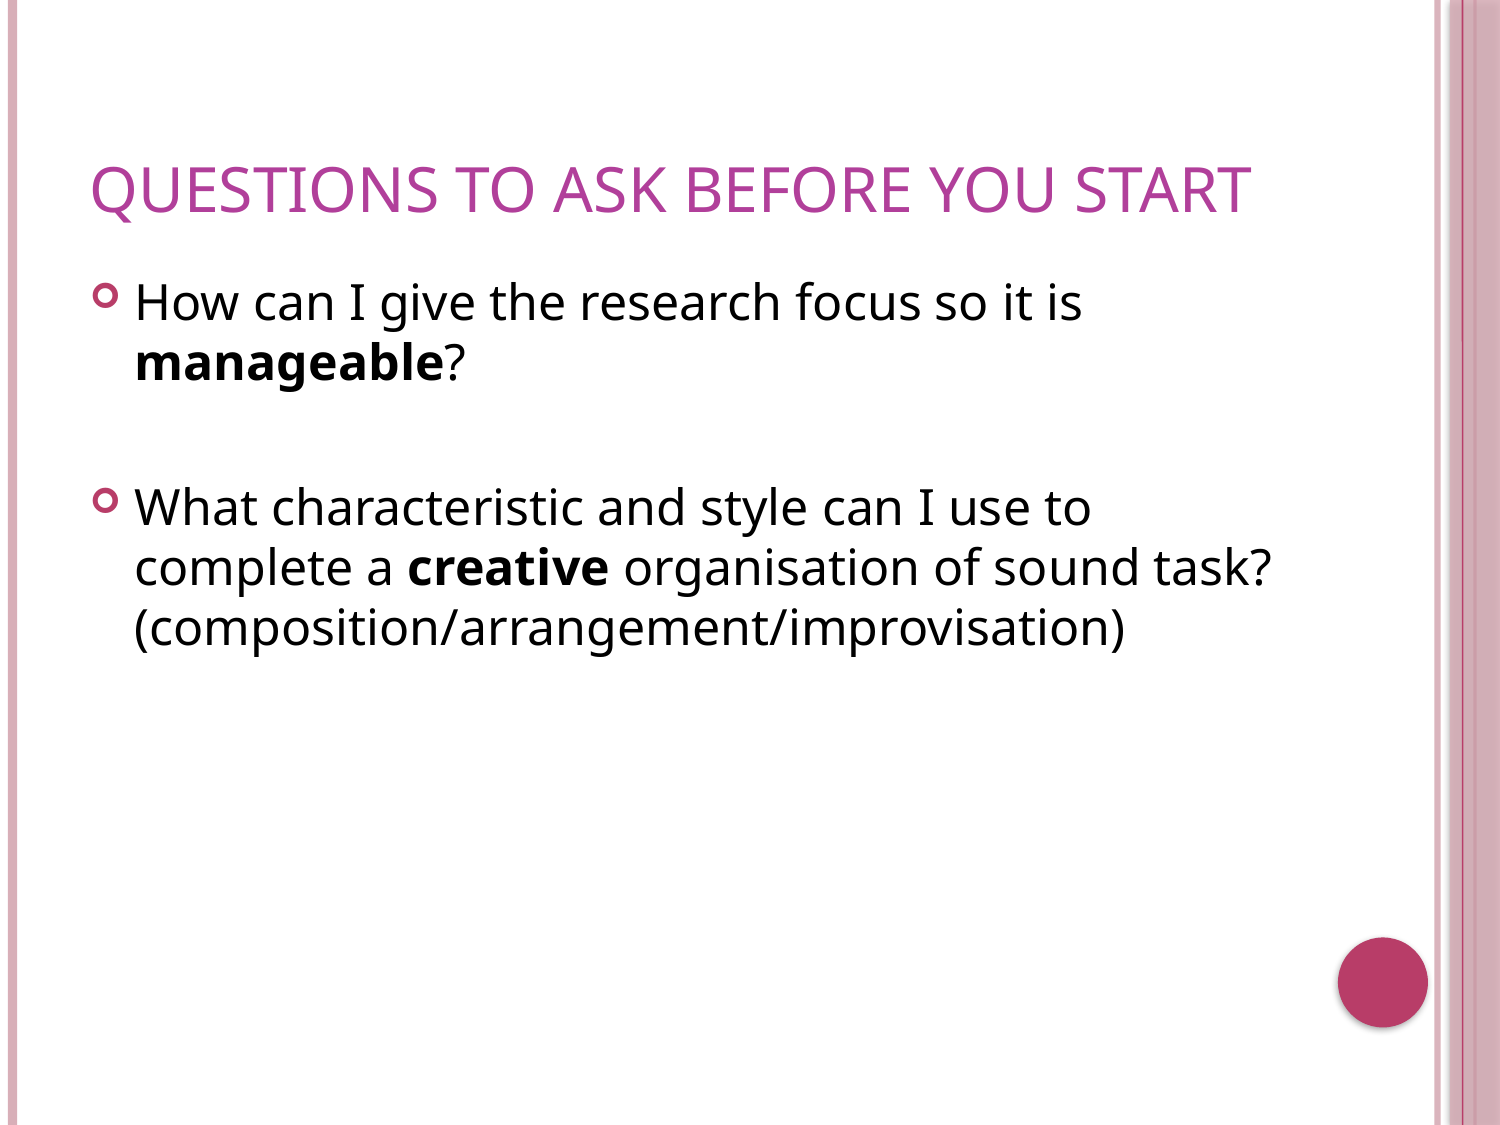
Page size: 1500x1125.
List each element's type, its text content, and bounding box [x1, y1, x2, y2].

list How can I give the research focus so it is manageable? What characteristic and style can I use to complete a creative organisation of sound task? (composition/arrangement/improvisation) [75, 262, 1300, 1062]
title Questions to ask before you start [75, 45, 1300, 233]
